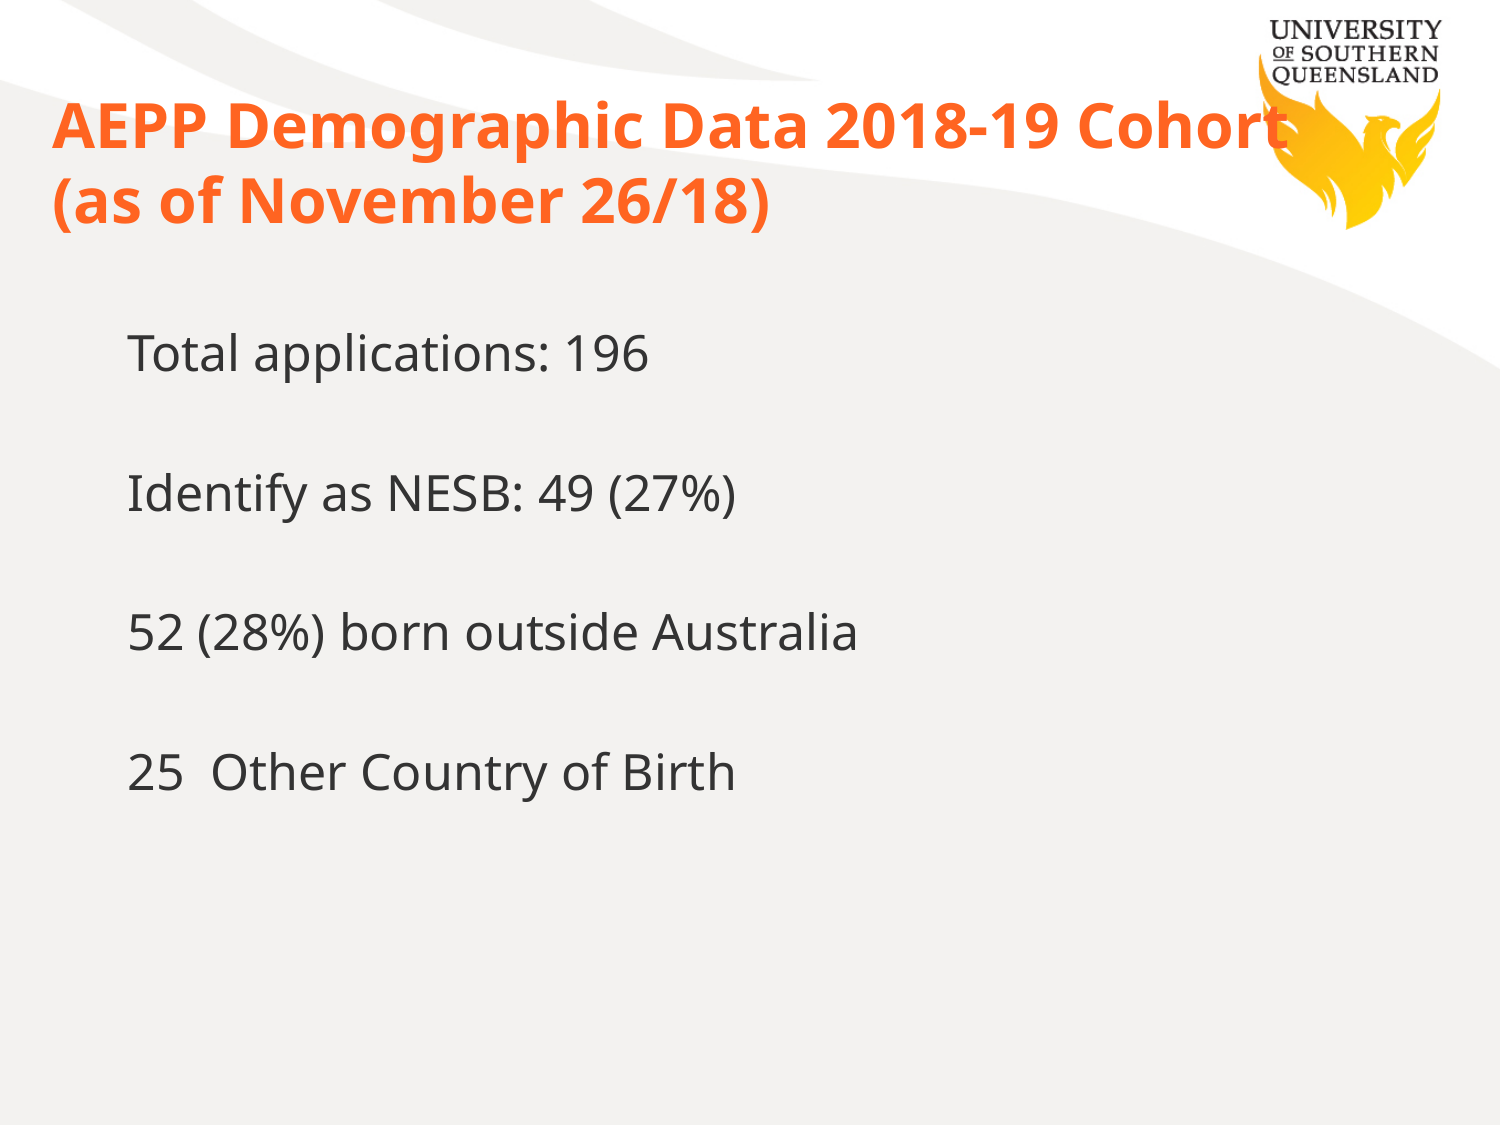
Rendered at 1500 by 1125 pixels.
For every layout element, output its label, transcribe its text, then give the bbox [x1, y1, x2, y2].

picture [0, 0, 1500, 1125]
list Total applications: 196 Identify as NESB: 49 (27%) 52 (28%) born outside Australia 25 Other Country of Birth [112, 243, 1388, 919]
title AEPP Demographic Data 2018-19 Cohort (as of November 26/18) [37, 0, 1388, 244]
